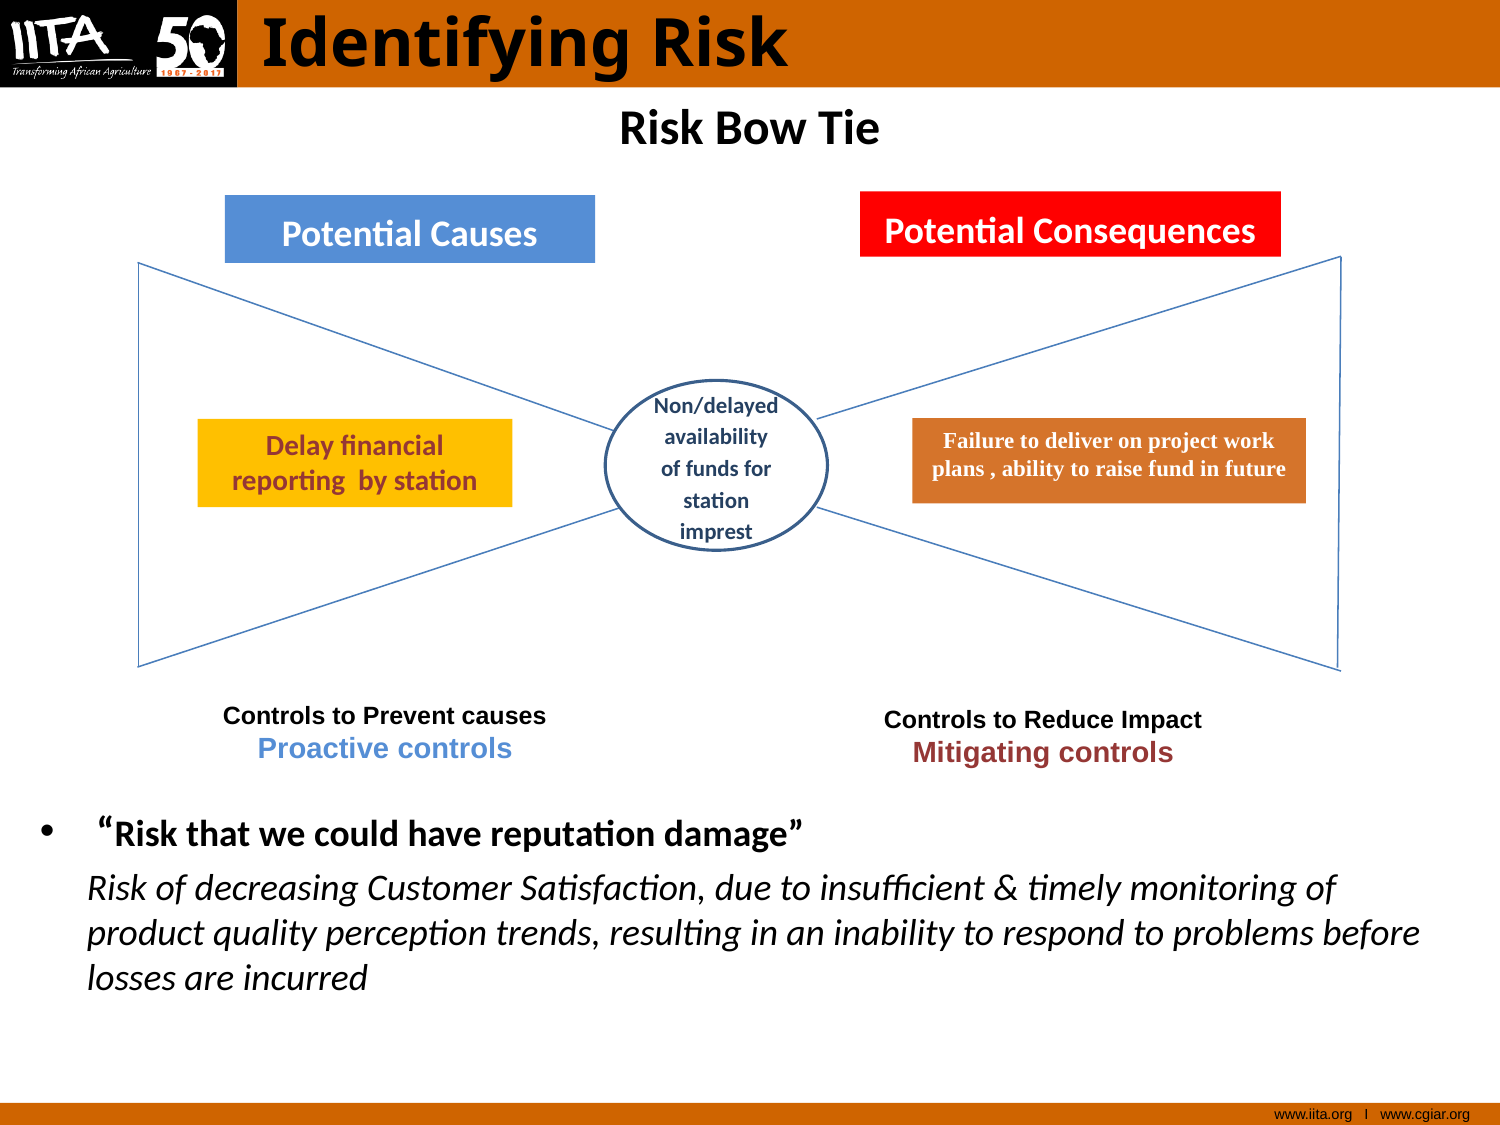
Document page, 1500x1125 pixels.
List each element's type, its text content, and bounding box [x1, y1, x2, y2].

text_box Potential Causes [224, 195, 596, 258]
text_box Failure to deliver on project work plans , ability to raise fund in future [912, 434, 1306, 502]
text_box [148, 502, 634, 668]
list Risk Bow Tie “Risk that we could have reputation damage” Risk of decreasing Customer Satisfaction, due to insufficient & timely monitoring of product quality perception trends, resulting in an inability to respond to problems before losses are incurred [24, 87, 1475, 1100]
text_box Non/delayed availability of funds for station imprest [603, 378, 830, 552]
picture [11, 15, 225, 79]
text_box Controls to Prevent causes Proactive controls [192, 692, 578, 773]
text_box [140, 261, 634, 438]
title Identifying Risk [262, 0, 1475, 87]
text_box Delay financial reporting by station [197, 453, 513, 499]
text_box Controls to Reduce Impact Mitigating controls [862, 695, 1224, 776]
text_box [1336, 256, 1342, 669]
text_box Potential Consequences [860, 191, 1281, 251]
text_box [816, 506, 1327, 672]
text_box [816, 255, 1334, 420]
